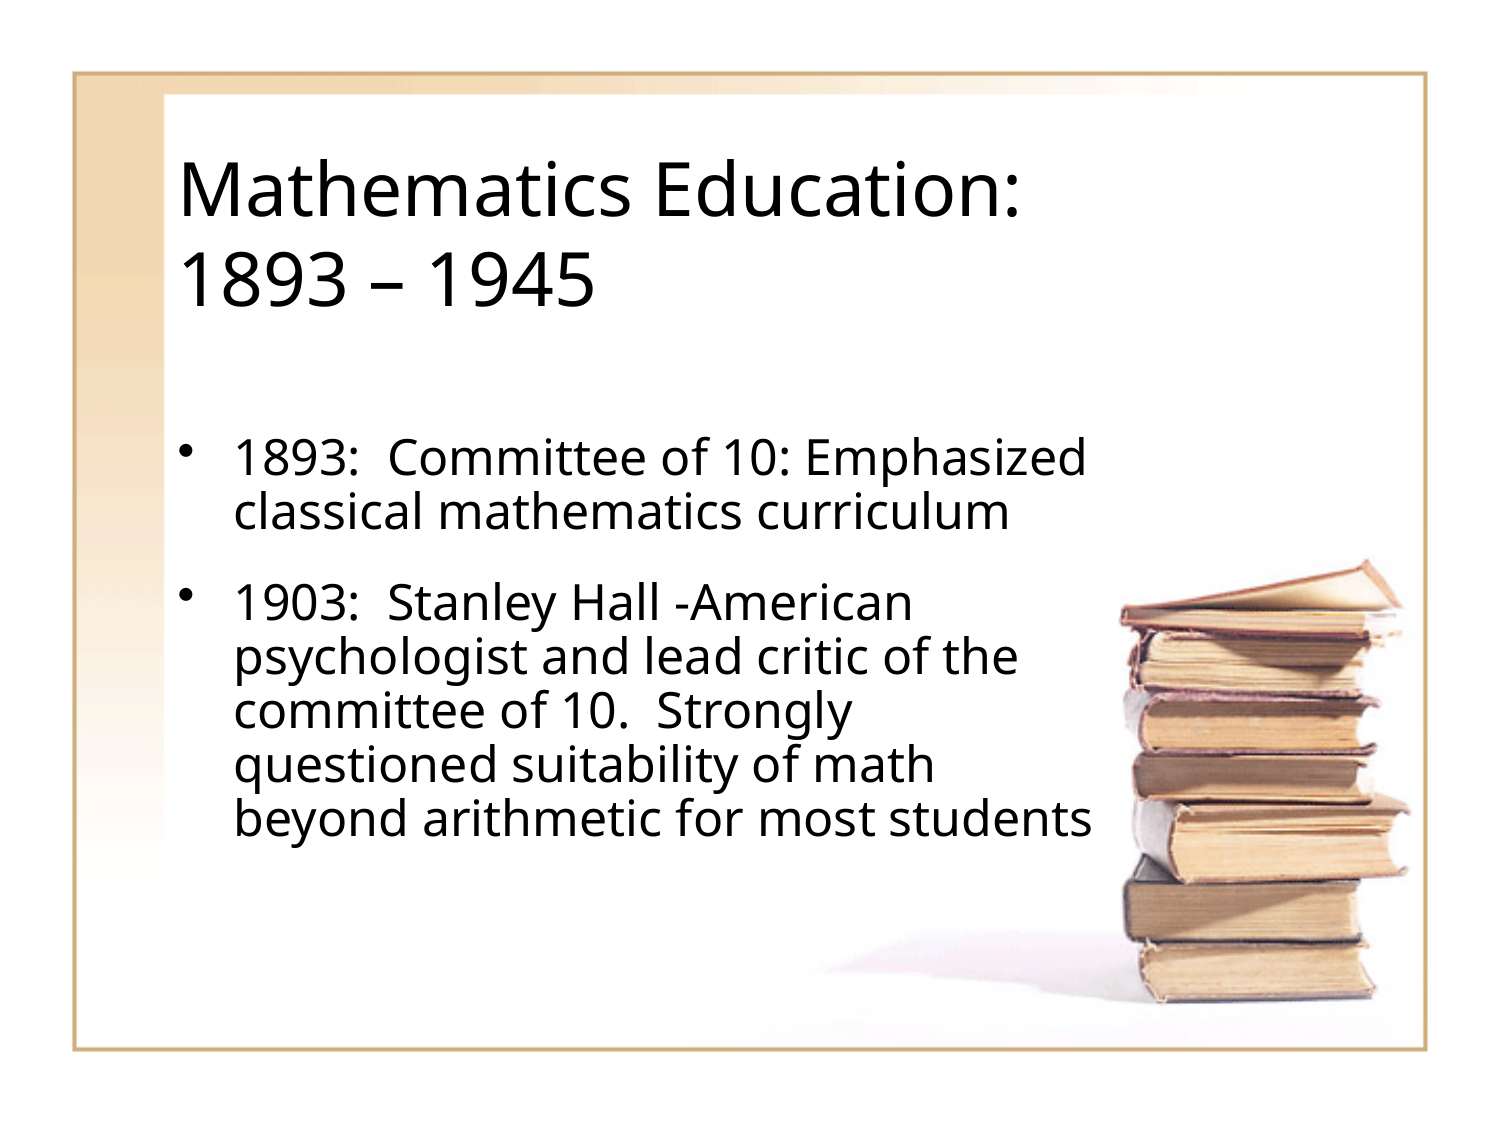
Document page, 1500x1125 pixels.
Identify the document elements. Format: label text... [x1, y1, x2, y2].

title Mathematics Education: 1893 – 1945 [162, 125, 1325, 338]
list 1893: Committee of 10: Emphasized classical mathematics curriculum 1903: Stanley Hall -American psychologist and lead critic of the committee of 10. Strongly questioned suitability of math beyond arithmetic for most students [162, 425, 1125, 950]
picture [0, 0, 1500, 1125]
